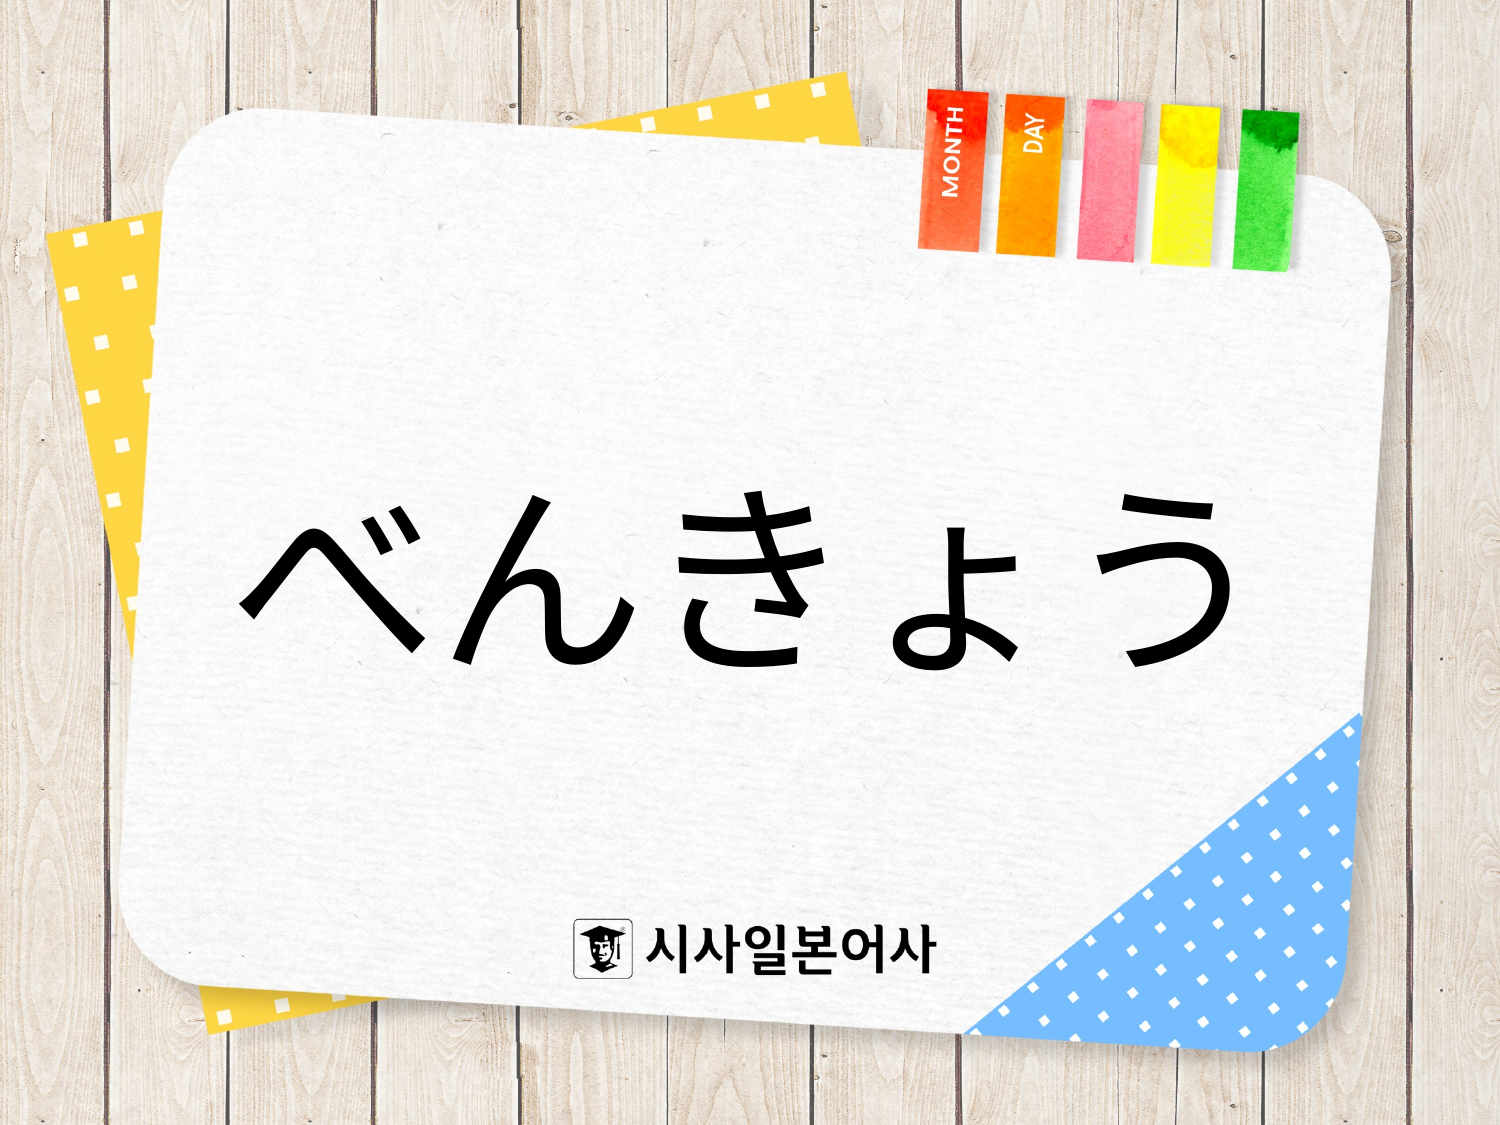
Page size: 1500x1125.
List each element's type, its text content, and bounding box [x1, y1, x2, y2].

title べんきょう [75, 338, 1425, 811]
picture [0, 0, 1500, 1125]
